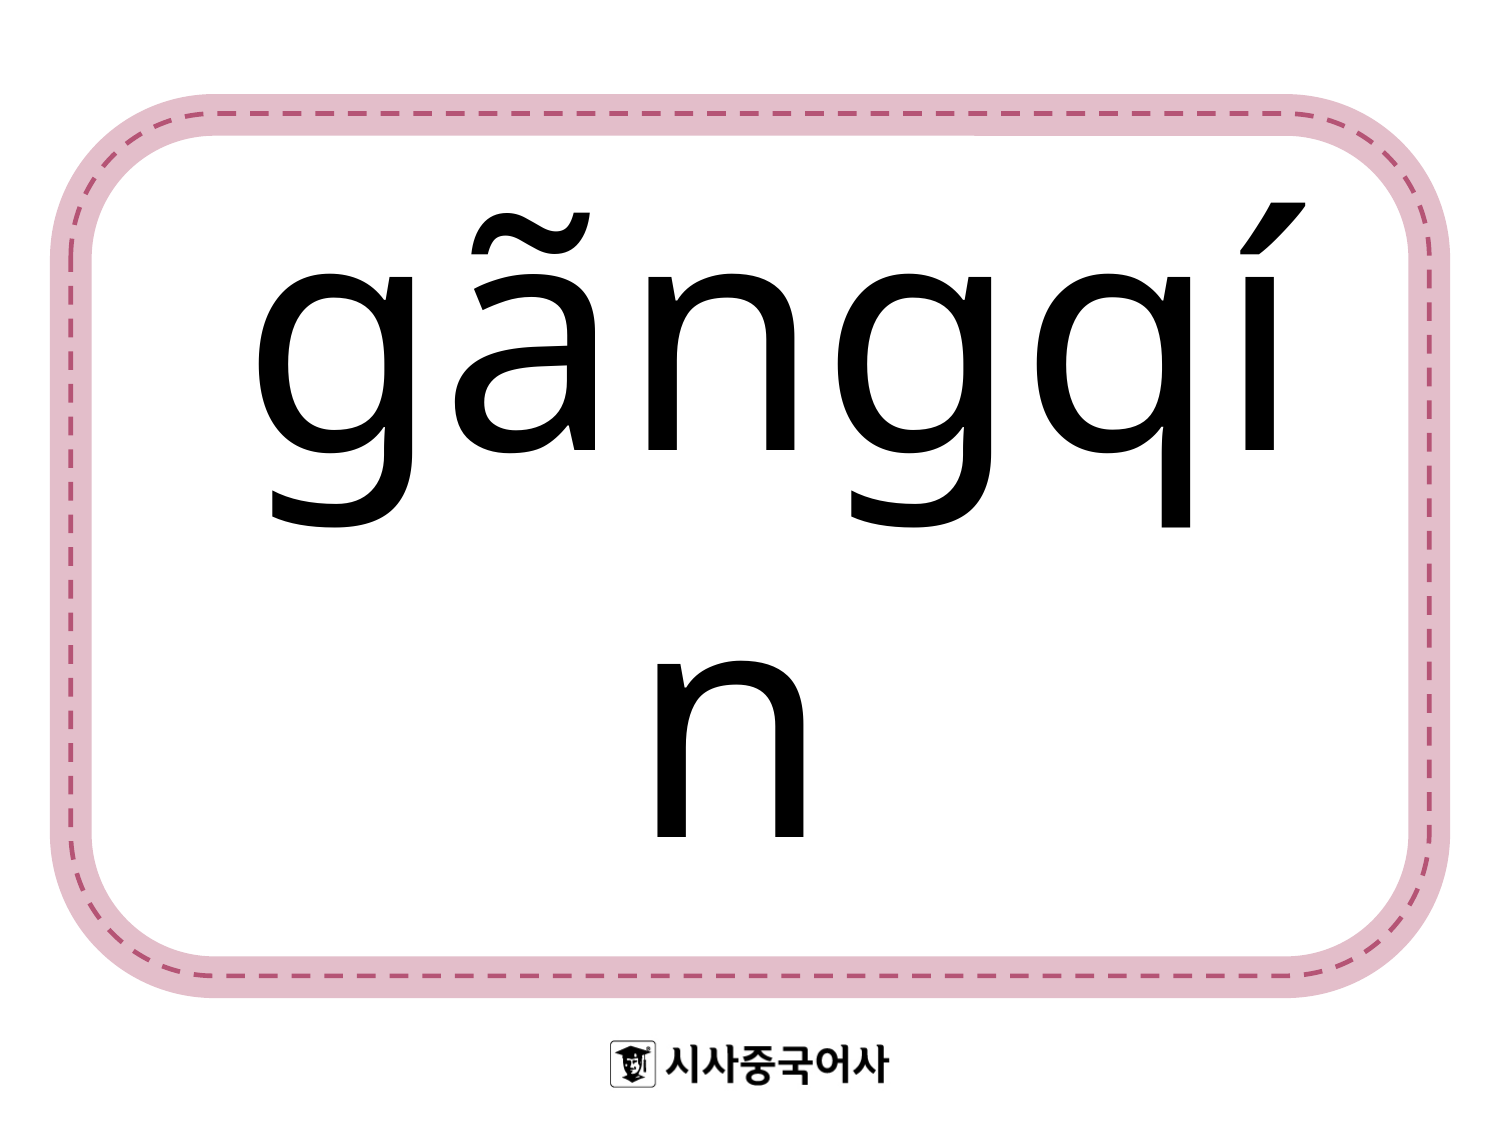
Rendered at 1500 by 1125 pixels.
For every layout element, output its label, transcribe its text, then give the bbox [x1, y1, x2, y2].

picture [602, 1034, 898, 1094]
text_box gãngqín [167, 183, 1376, 846]
